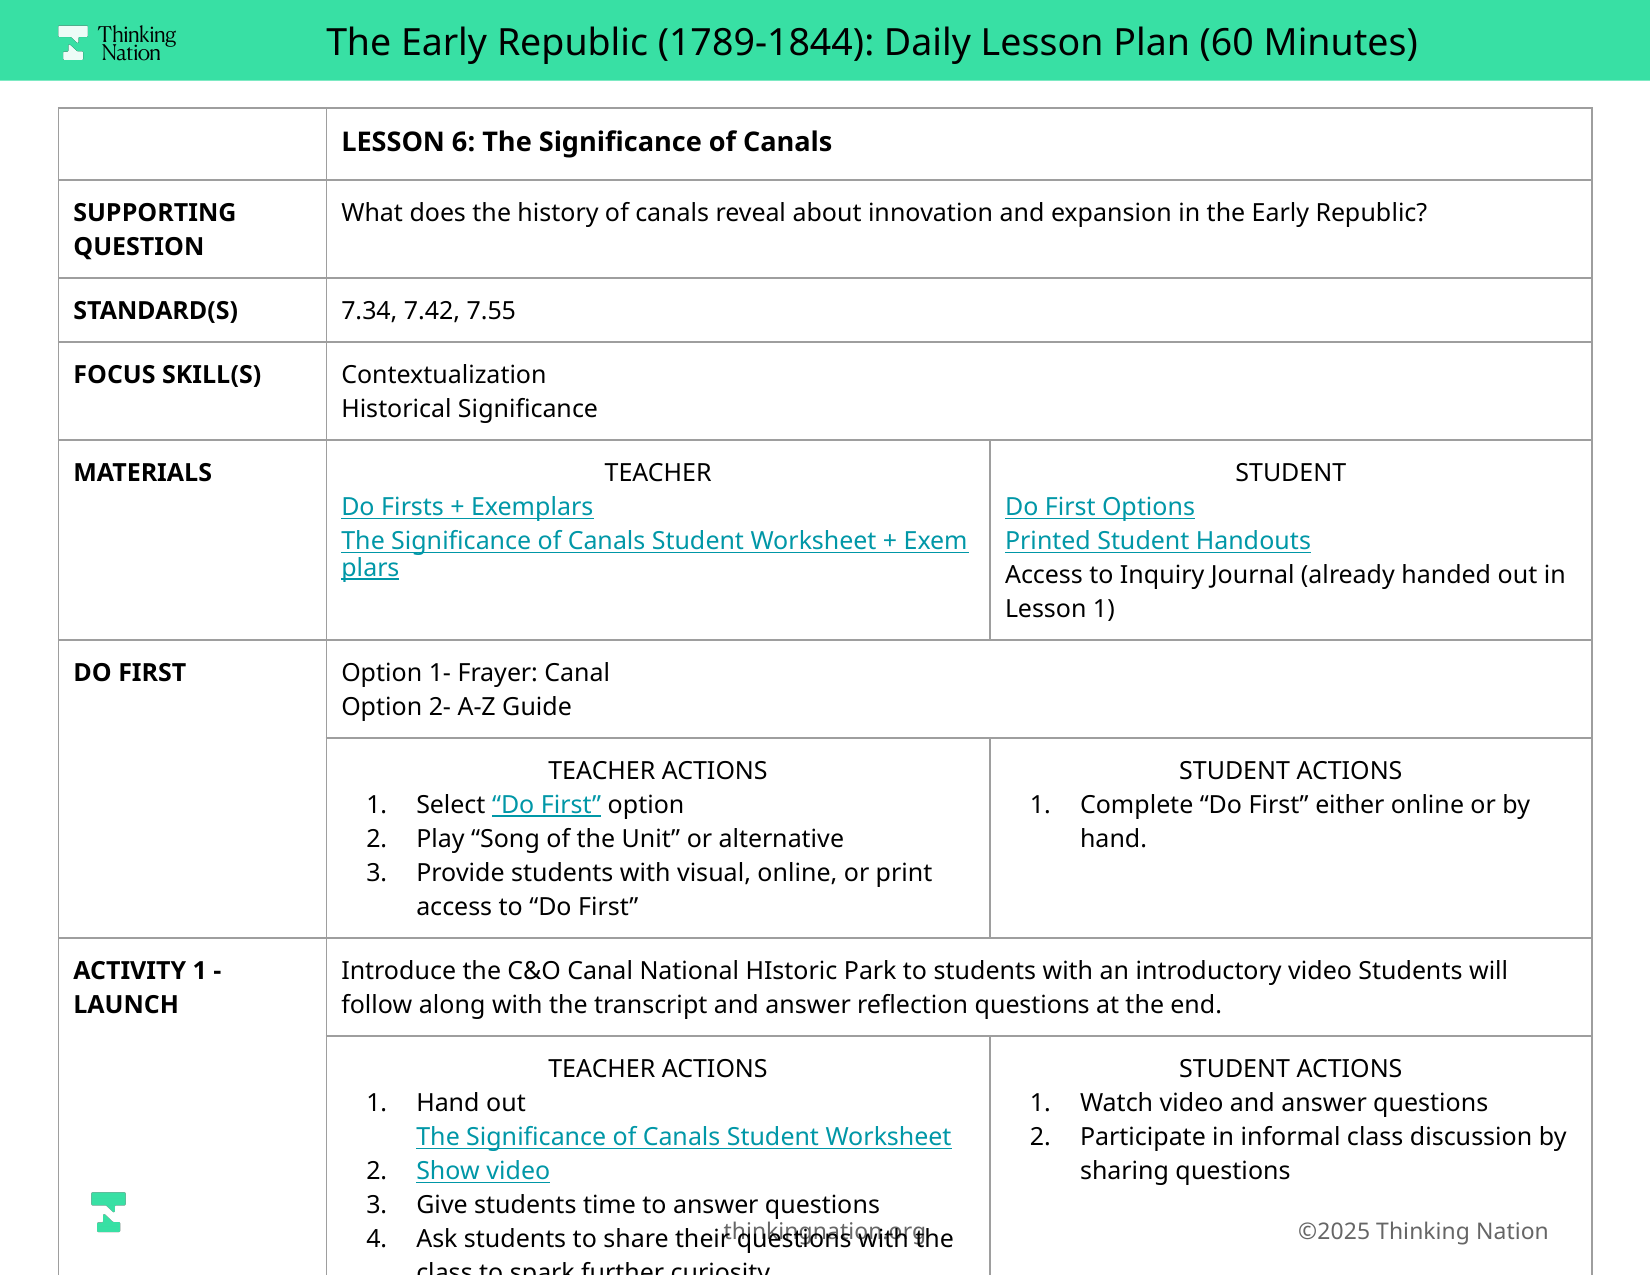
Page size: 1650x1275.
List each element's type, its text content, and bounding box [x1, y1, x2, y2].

table_cell 7.34, 7.42, 7.55 [327, 279, 1591, 341]
table_cell TEACHER ACTIONS Hand out The Significance of Canals Student Worksheet Show video Give students time to answer questions Ask students to share their questions with the class to spark further curiosity [327, 1037, 989, 1275]
table_cell FOCUS SKILL(S) [59, 343, 326, 439]
table_cell Contextualization Historical Significance [327, 343, 1591, 439]
picture [45, 14, 180, 85]
table_cell TEACHER Do Firsts + Exemplars The Significance of Canals Student Worksheet + Exemplars [327, 441, 989, 639]
table_cell Option 1- Frayer: Canal Option 2- A-Z Guide [327, 641, 1591, 737]
table_cell STANDARD(S) [59, 279, 326, 341]
picture [80, 1184, 136, 1240]
table_cell MATERIALS [59, 441, 326, 639]
table_cell DO FIRST [59, 641, 326, 937]
text_box The Early Republic (1789-1844): Daily Lesson Plan (60 Minutes) [0, 0, 1650, 81]
table_header [59, 109, 326, 179]
table_cell STUDENT Do First Options Printed Student Handouts Access to Inquiry Journal (already handed out in Lesson 1) [991, 441, 1591, 639]
table_cell STUDENT ACTIONS Watch video and answer questions Participate in informal class discussion by sharing questions [991, 1037, 1591, 1275]
table_cell Introduce the C&O Canal National HIstoric Park to students with an introductory video Students will follow along with the transcript and answer reflection questions at the end. [327, 939, 1591, 1035]
table_cell STUDENT ACTIONS Complete “Do First” either online or by hand. [991, 739, 1591, 937]
table_cell ACTIVITY 1 - LAUNCH [59, 939, 326, 1275]
table_cell What does the history of canals reveal about innovation and expansion in the Early Republic? [327, 181, 1591, 277]
table_header LESSON 6: The Significance of Canals [327, 109, 1591, 179]
table_cell TEACHER ACTIONS Select “Do First” option Play “Song of the Unit” or alternative Provide students with visual, online, or print access to “Do First” [327, 739, 989, 937]
table_cell SUPPORTING QUESTION [59, 181, 326, 277]
